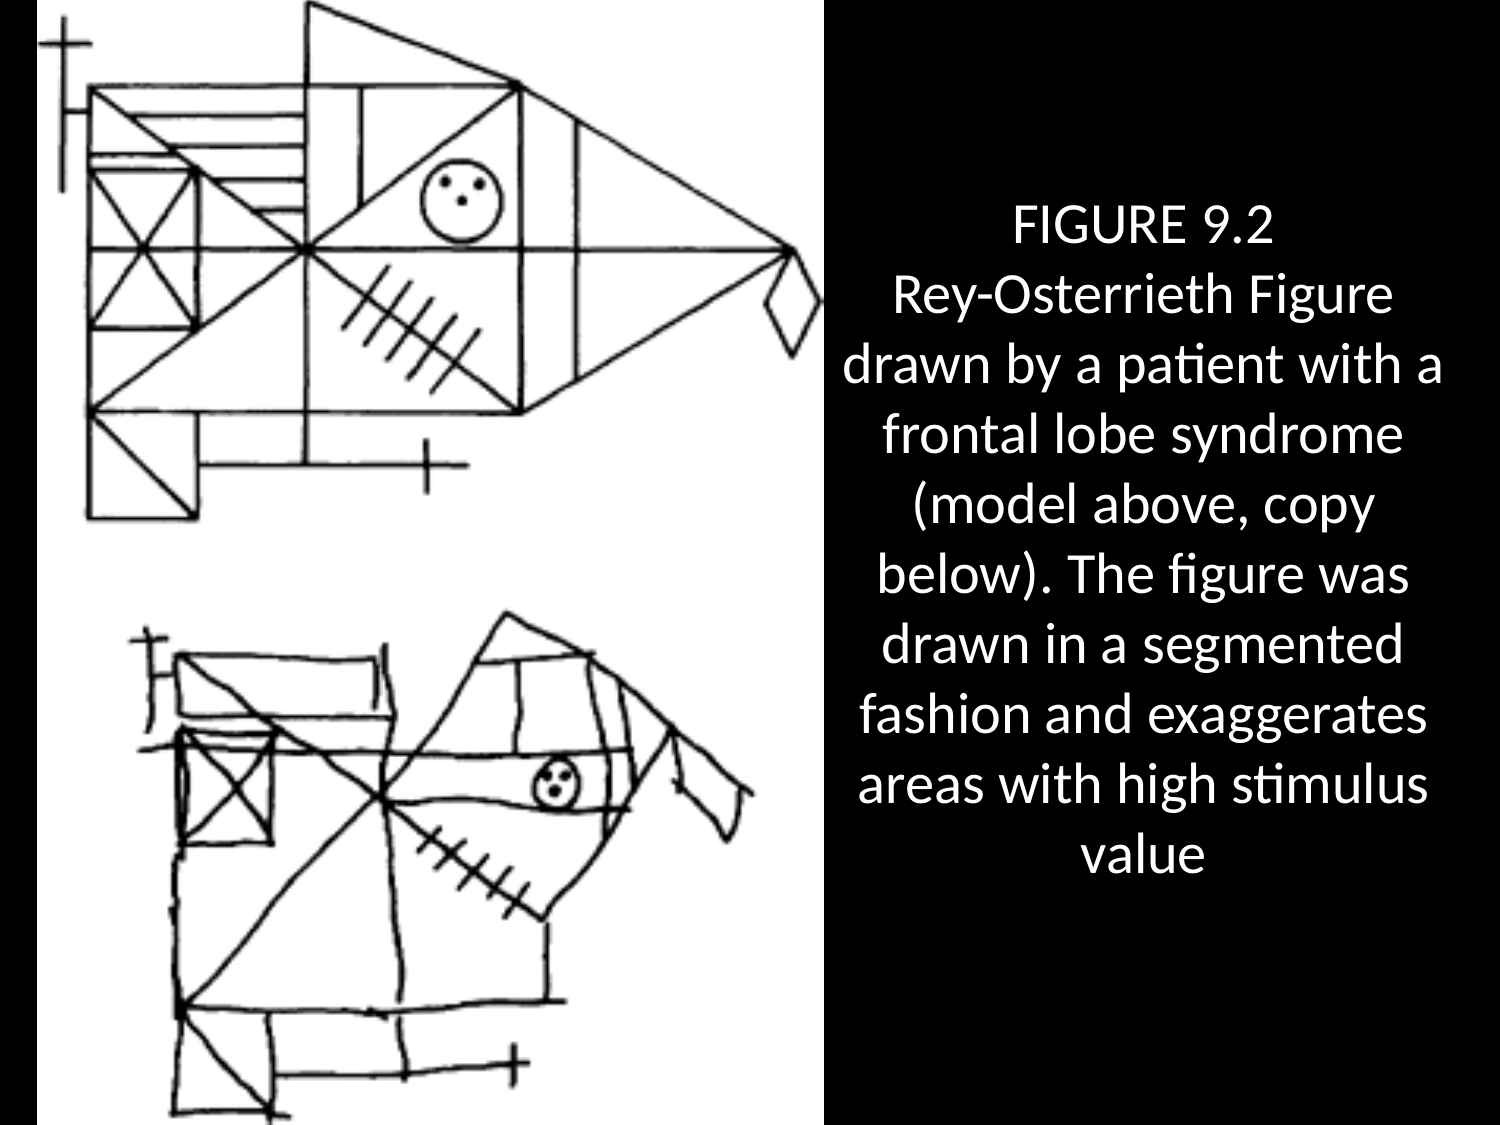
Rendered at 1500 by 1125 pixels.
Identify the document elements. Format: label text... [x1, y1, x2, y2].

title FIGURE 9.2 Rey-Osterrieth Figure drawn by a patient with a frontal lobe syndrome (model above, copy below). The figure was drawn in a segmented fashion and exaggerates areas with high stimulus value [828, 45, 1463, 1025]
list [37, 0, 824, 1125]
